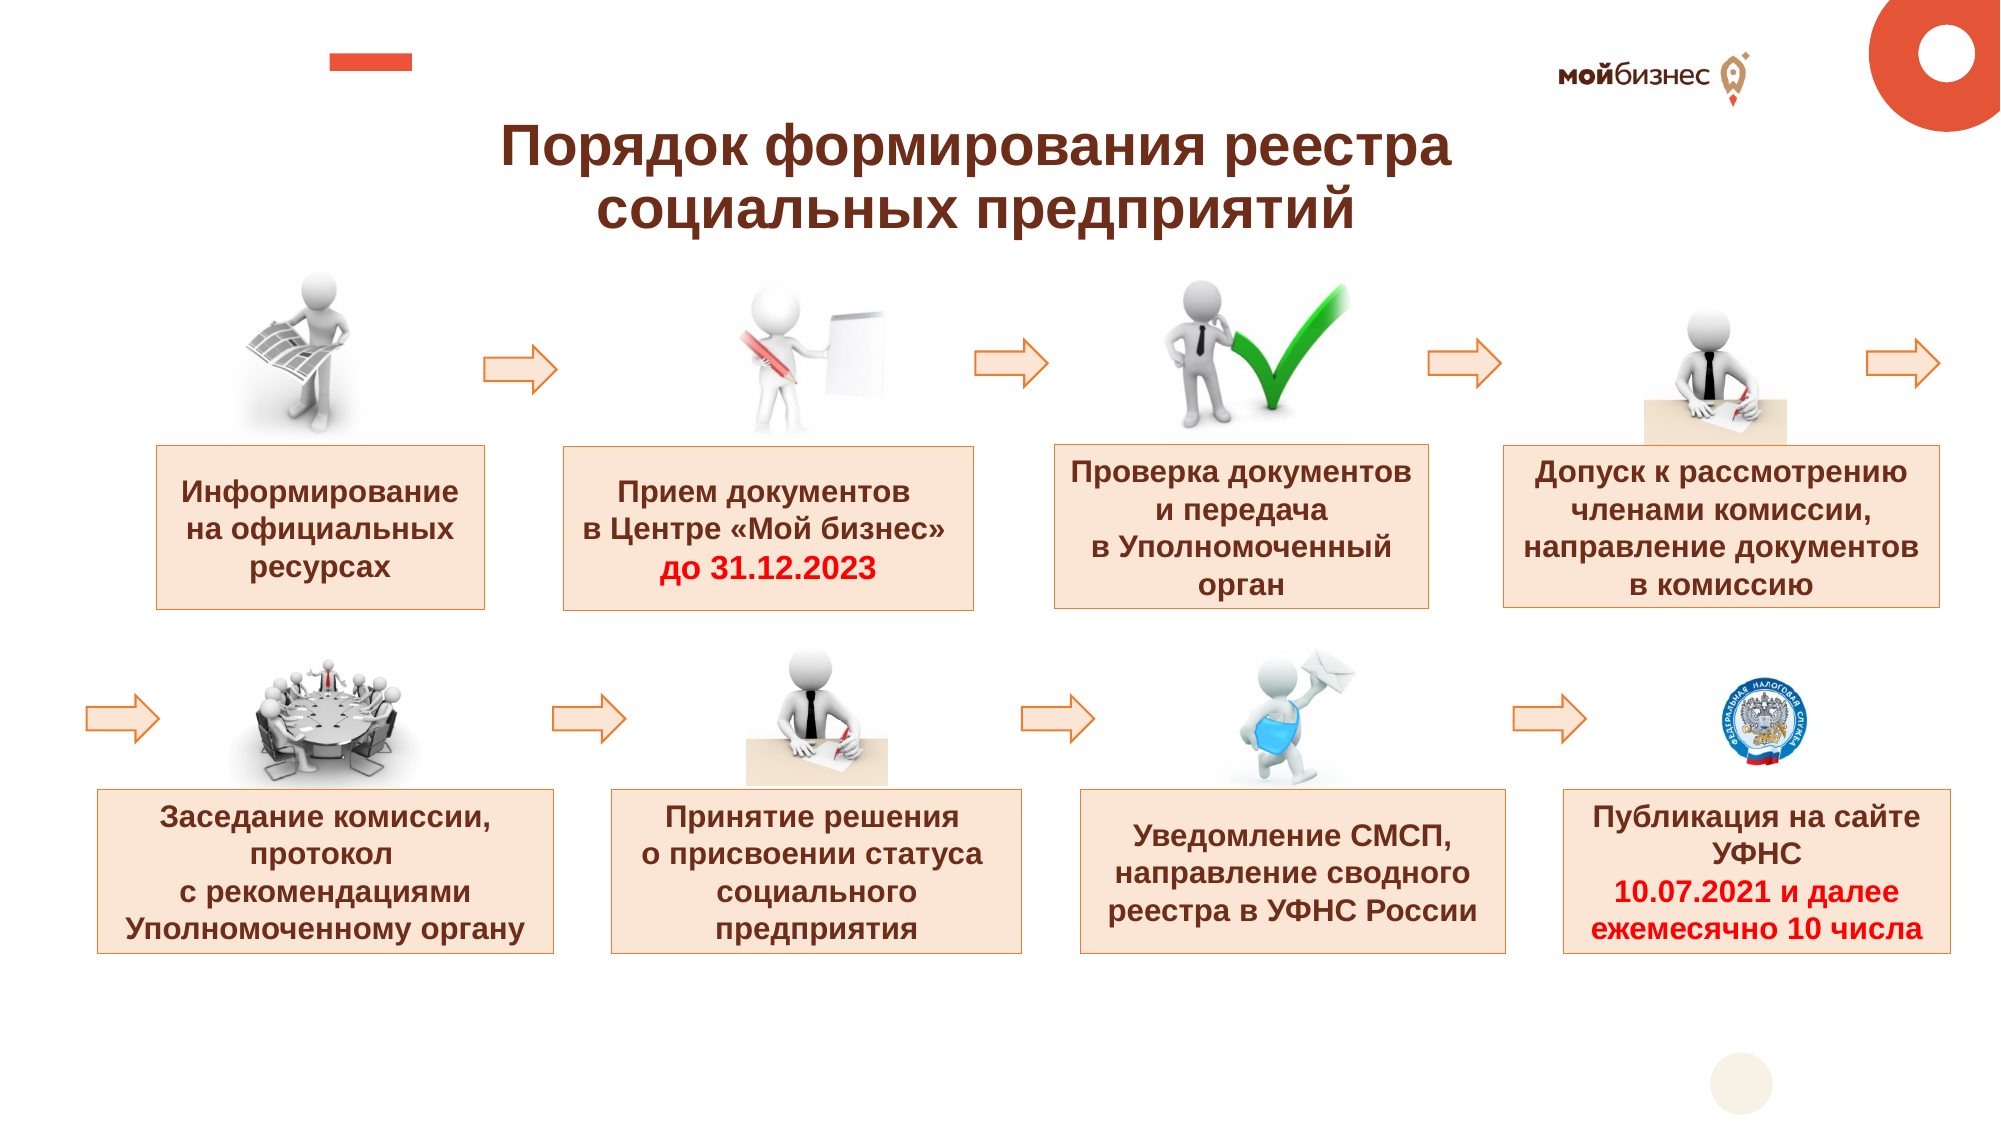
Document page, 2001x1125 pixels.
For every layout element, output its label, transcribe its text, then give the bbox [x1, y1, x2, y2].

text_box [86, 695, 159, 743]
text_box [553, 695, 626, 743]
picture [226, 257, 368, 446]
text_box [1891, 0, 2000, 110]
text_box Публикация на сайте УФНС 10.07.2021 и далее ежемесячно 10 числа [1563, 789, 1951, 954]
text_box Принятие решения о присвоении статуса социального предприятия [611, 789, 1022, 954]
picture [226, 648, 427, 790]
picture [1204, 636, 1369, 801]
picture [1666, 636, 1866, 813]
picture [745, 631, 888, 786]
text_box Проверка документов и передача в Уполномоченный орган [1054, 444, 1429, 609]
text_box [975, 339, 1048, 387]
text_box [1513, 695, 1586, 743]
text_box Уведомление СМСП, направление сводного реестра в УФНС России [1080, 789, 1506, 954]
picture [1152, 257, 1357, 446]
text_box [1428, 339, 1501, 387]
picture [730, 278, 895, 443]
picture [1644, 292, 1787, 447]
text_box Допуск к рассмотрению членами комиссии, направление документов в комиссию [1503, 445, 1940, 608]
text_box Информирование на официальных ресурсах [156, 445, 485, 610]
text_box Прием документов в Центре «Мой бизнес» до 31.12.2023 [563, 446, 974, 611]
picture [1559, 51, 1750, 82]
text_box [1867, 339, 1940, 387]
text_box Заседание комиссии, протокол с рекомендациями Уполномоченному органу [97, 789, 554, 954]
title Порядок формирования реестра социальных предприятий [50, 82, 1903, 249]
text_box [1021, 695, 1095, 743]
text_box [484, 346, 557, 393]
